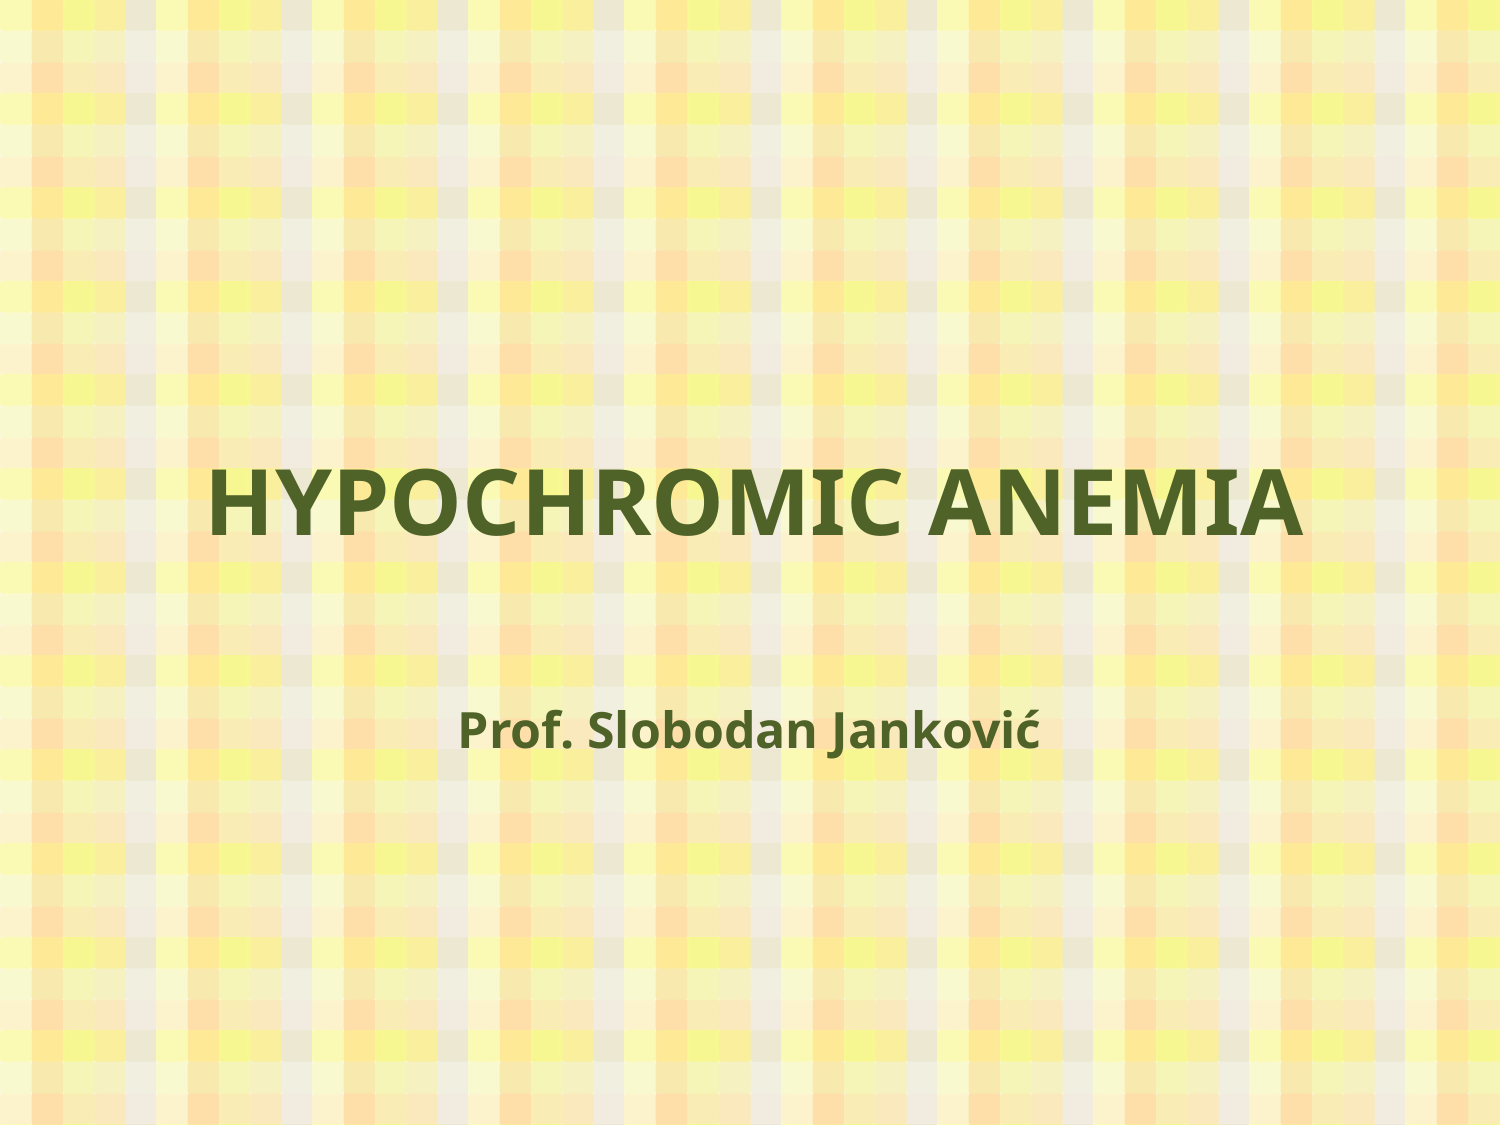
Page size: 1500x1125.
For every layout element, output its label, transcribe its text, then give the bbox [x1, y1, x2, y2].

title HYPOCHROMIC ANEMIA [117, 433, 1393, 675]
subtitle Prof. Slobodan Janković [225, 691, 1275, 925]
